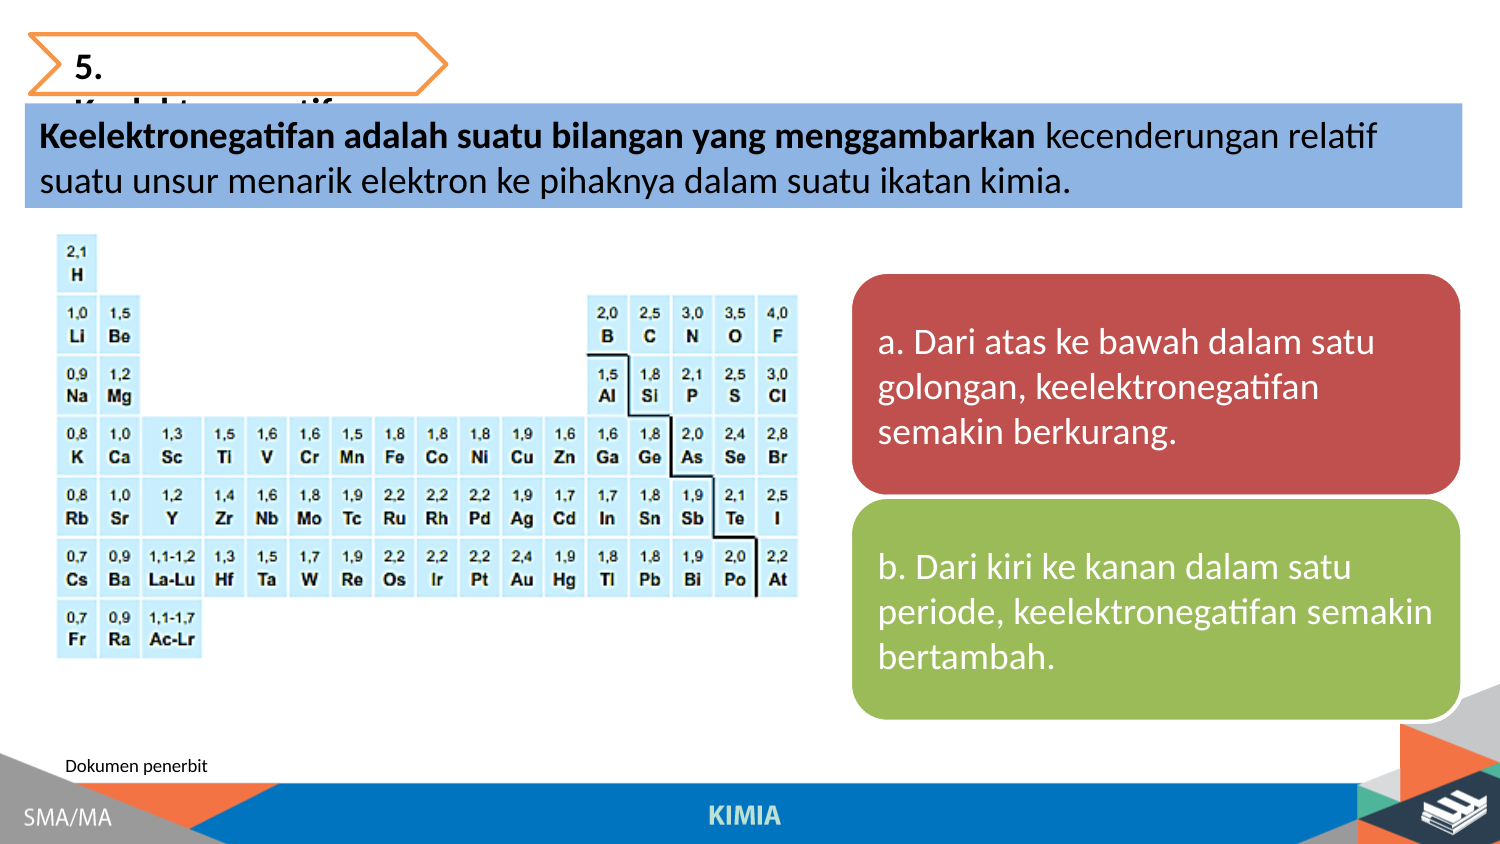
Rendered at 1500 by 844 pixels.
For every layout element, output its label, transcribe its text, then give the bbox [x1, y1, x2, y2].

picture [30, 212, 813, 673]
text_box Keelektronegatifan adalah suatu bilangan yang menggambarkan kecenderungan relatif suatu unsur menarik elektron ke pihaknya dalam suatu ikatan kimia. [24, 103, 1463, 208]
text_box 5. Keelektronegatifan [27, 32, 449, 97]
text_box Dokumen penerbit [50, 745, 239, 784]
picture [0, 684, 1500, 844]
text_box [849, 271, 1463, 723]
